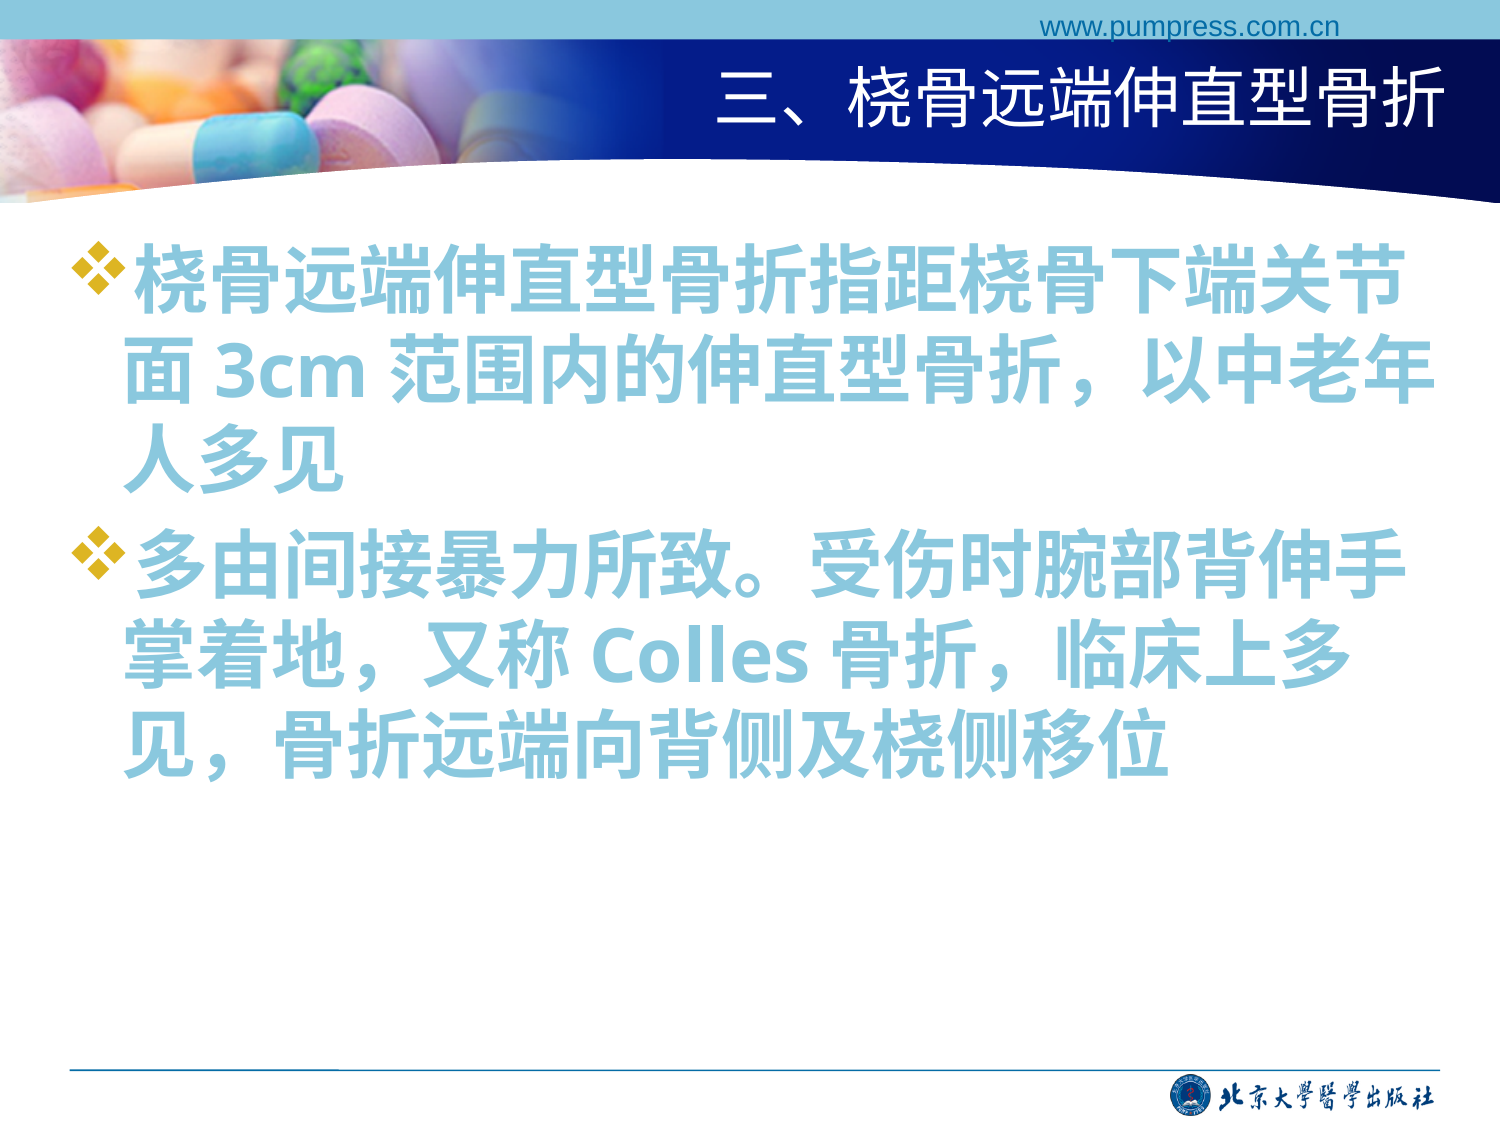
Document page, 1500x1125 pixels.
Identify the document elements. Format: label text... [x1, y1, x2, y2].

slide_number www.pumpress.com.cn [1025, 0, 1463, 38]
picture [0, 40, 1500, 203]
title 三、桡骨远端伸直型骨折 [137, 49, 1463, 143]
list 桡骨远端伸直型骨折指距桡骨下端关节面3cm范围内的伸直型骨折，以中老年人多见 多由间接暴力所致。受伤时腕部背伸手掌着地，又称Colles骨折，临床上多见，骨折远端向背侧及桡侧移位 [49, 224, 1463, 1026]
picture [1170, 1074, 1436, 1118]
